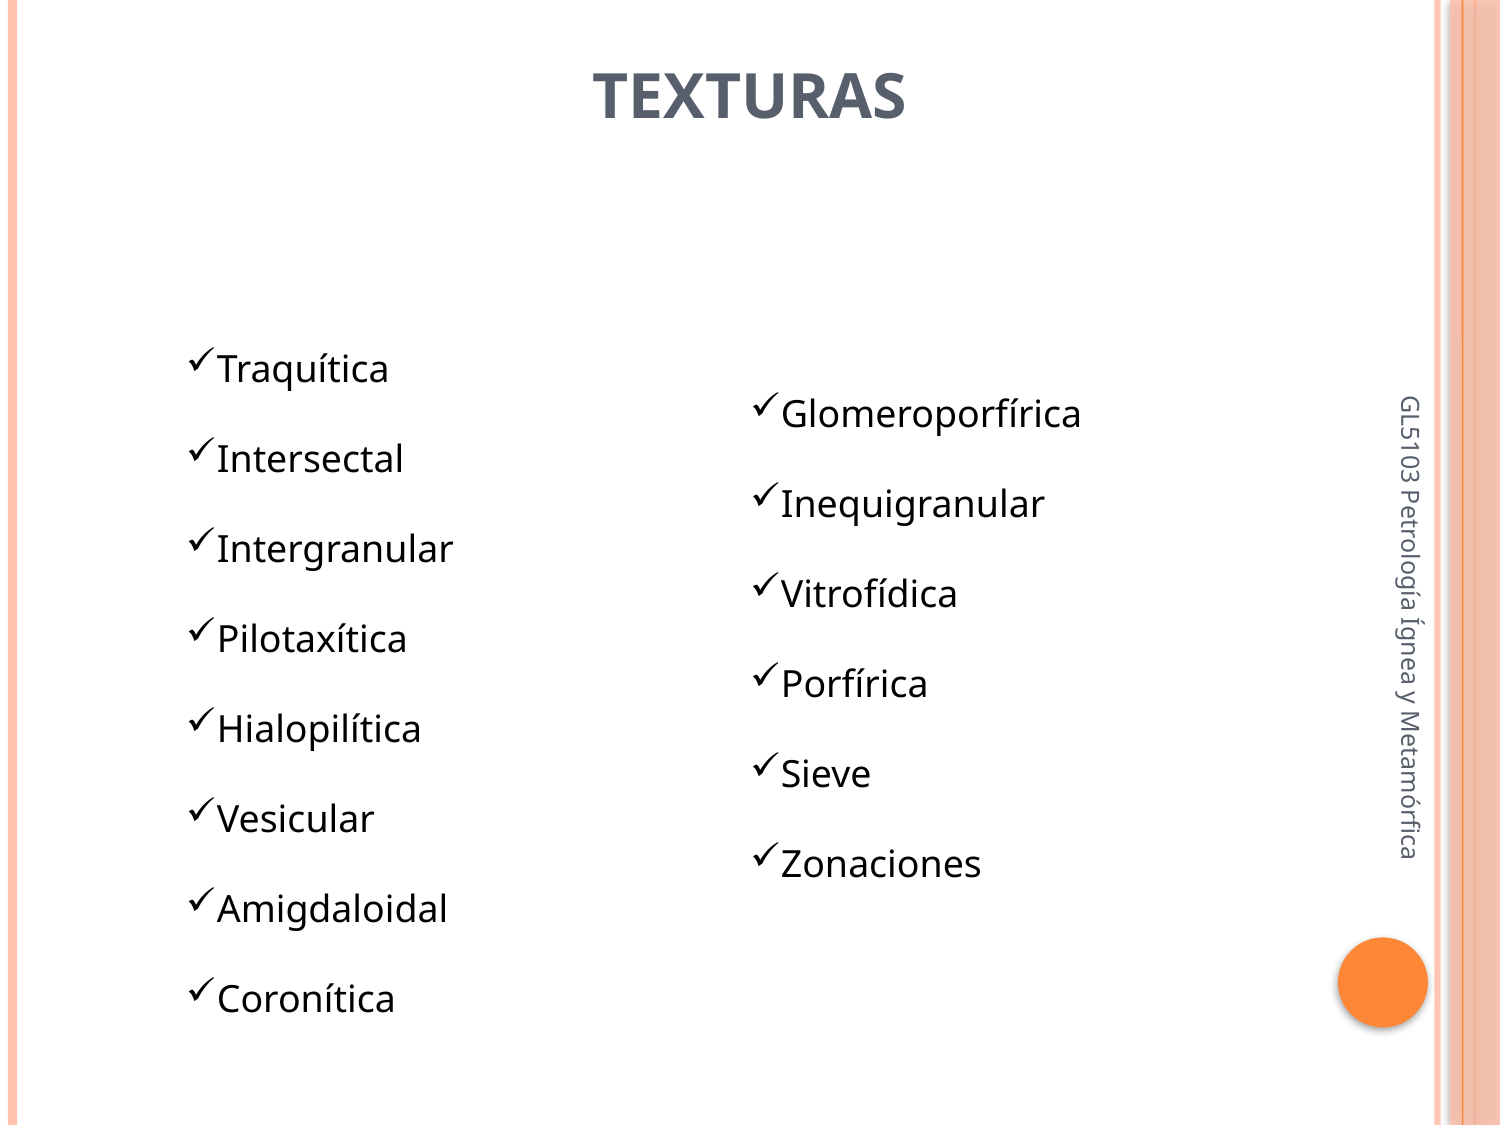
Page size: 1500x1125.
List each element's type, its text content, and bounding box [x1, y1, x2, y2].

title TEXTURAS [0, 0, 1500, 188]
text_box Traquítica Intersectal Intergranular Pilotaxítica Hialopilítica Vesicular Amigdaloidal Coronítica Glomeroporfírica Inequigranular Vitrofídica Porfírica Sieve Zonaciones [171, 338, 1329, 1034]
footer GL5103 Petrología Ígnea y Metamórfica [1379, 380, 1440, 906]
